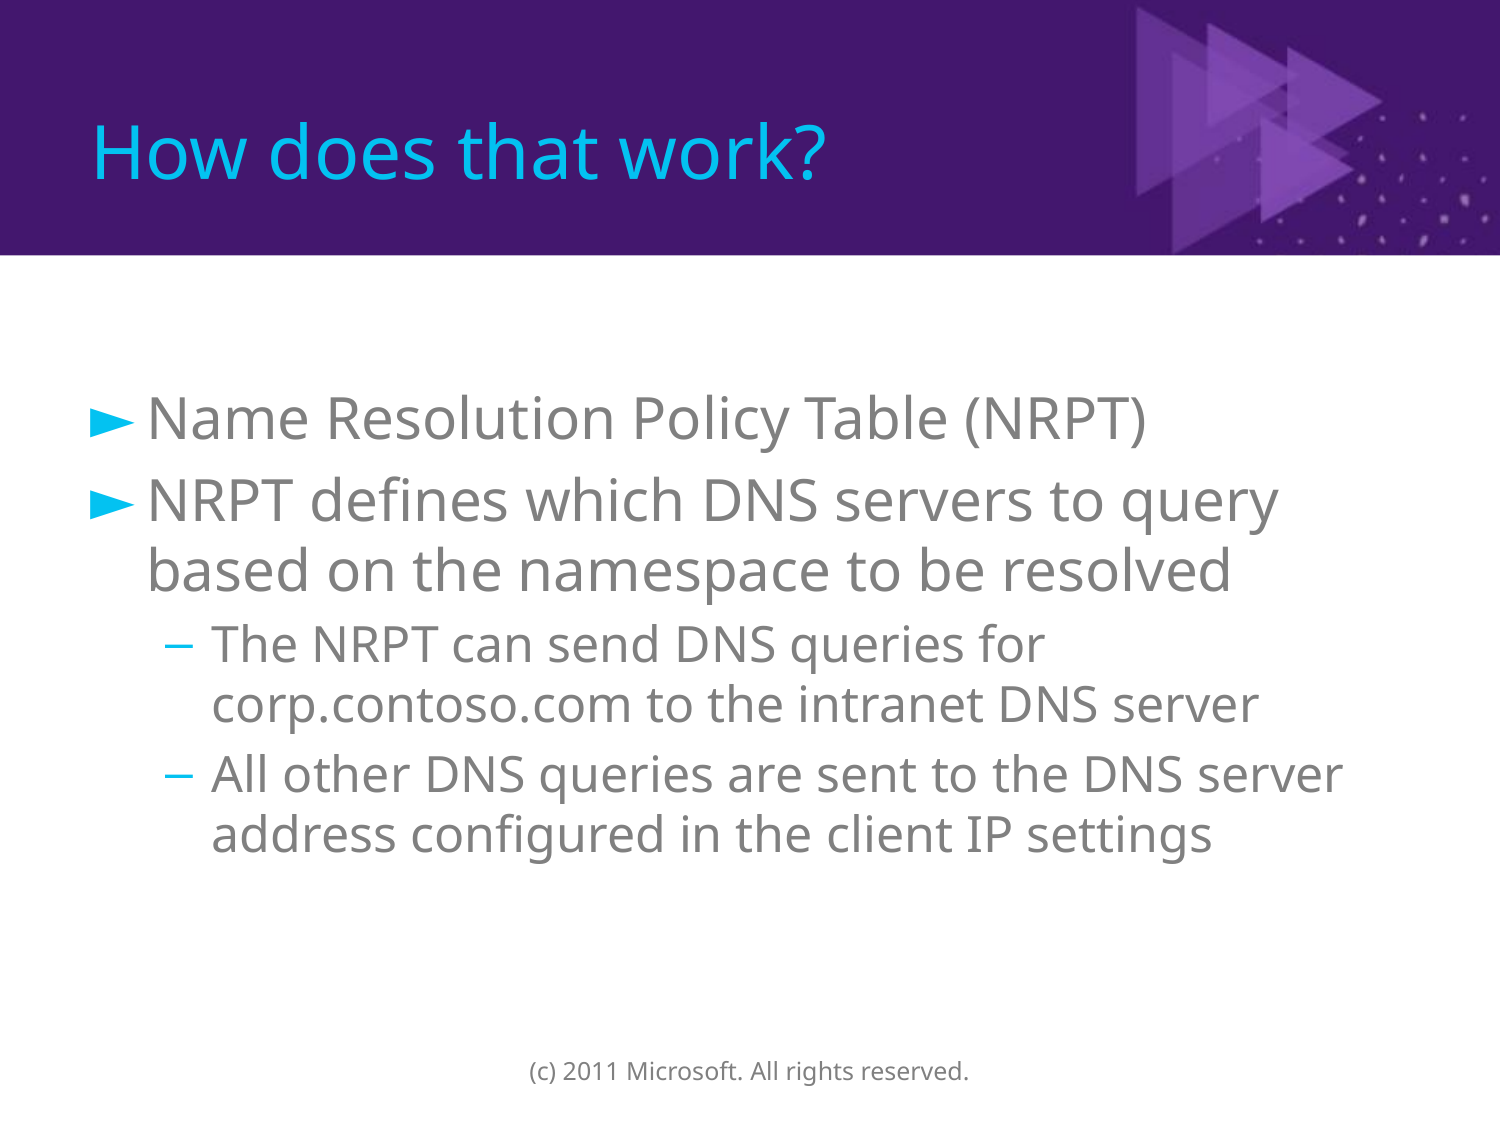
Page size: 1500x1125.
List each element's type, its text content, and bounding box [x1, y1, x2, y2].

picture [0, 0, 1500, 255]
footer (c) 2011 Microsoft. All rights reserved. [512, 1042, 988, 1103]
list Name Resolution Policy Table (NRPT) NRPT defines which DNS servers to query based on the namespace to be resolved The NRPT can send DNS queries for corp.contoso.com to the intranet DNS server All other DNS queries are sent to the DNS server address configured in the client IP settings [75, 373, 1425, 1005]
title How does that work? [75, 56, 1425, 244]
